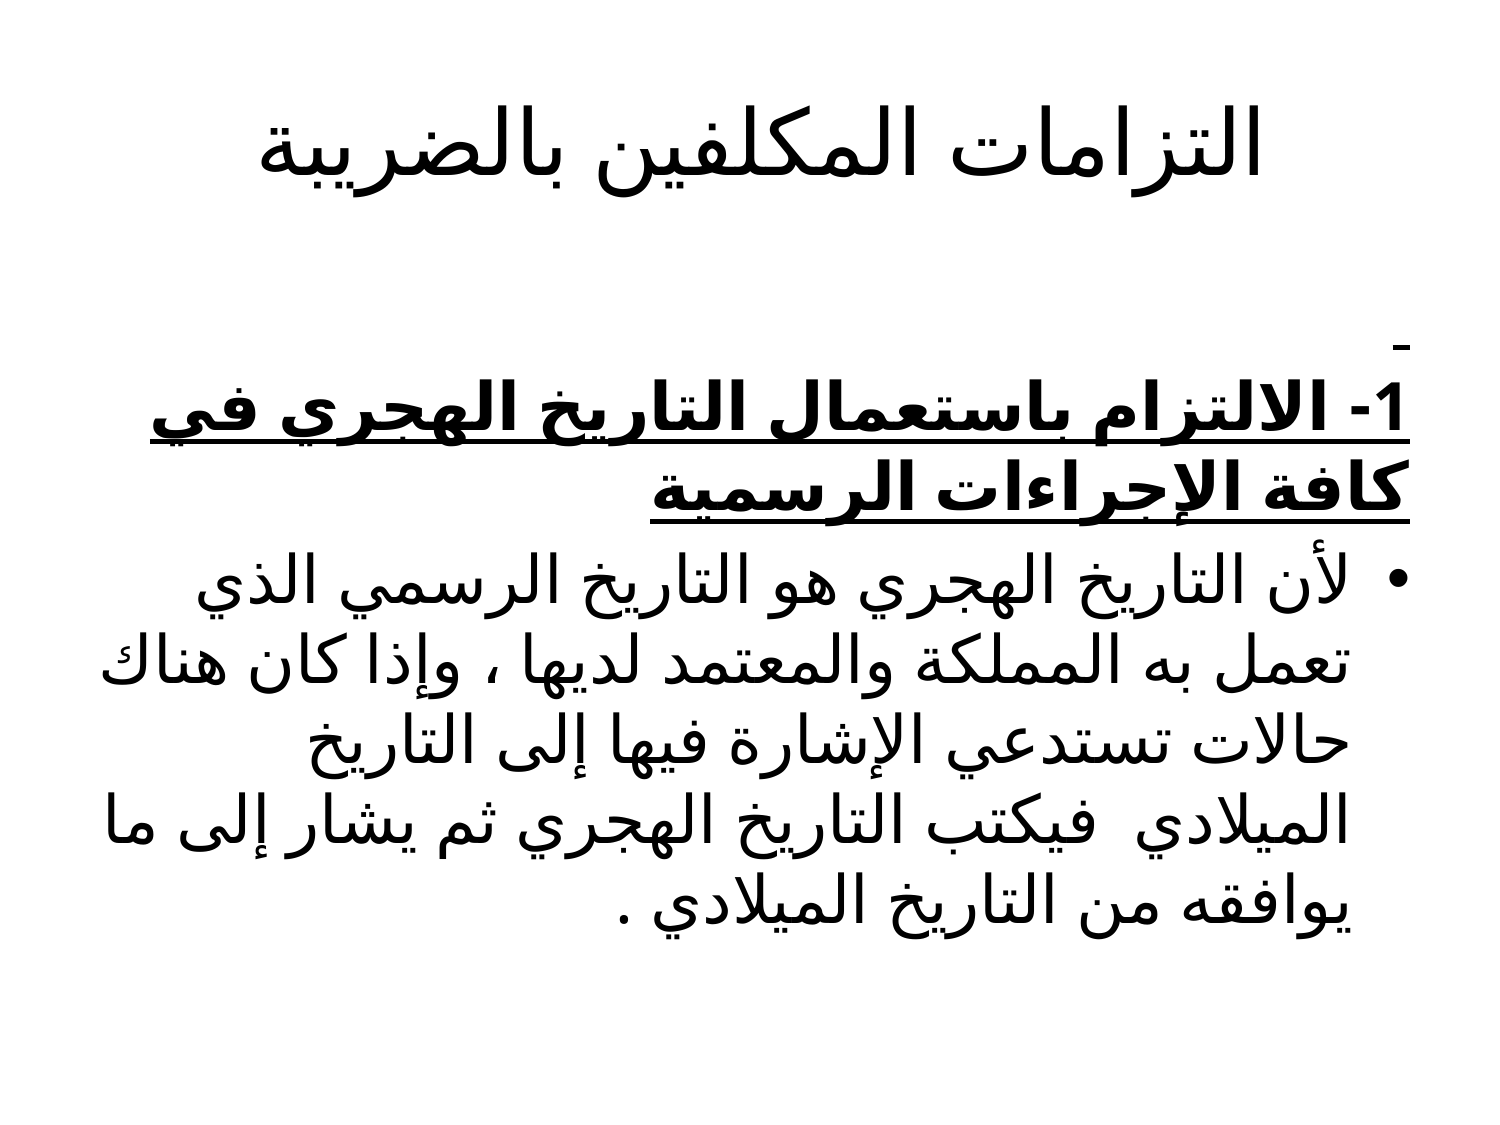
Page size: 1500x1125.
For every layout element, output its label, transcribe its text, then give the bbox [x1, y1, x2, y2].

title التزامات المكلفين بالضريبة [75, 45, 1425, 233]
list 1- الالتزام باستعمال التاريخ الهجري في كافة الإجراءات الرسمية لأن التاريخ الهجري هو التاريخ الرسمي الذي تعمل به المملكة والمعتمد لديها ، وإذا كان هناك حالات تستدعي الإشارة فيها إلى التاريخ الميلادي فيكتب التاريخ الهجري ثم يشار إلى ما يوافقه من التاريخ الميلادي . [75, 262, 1425, 1005]
